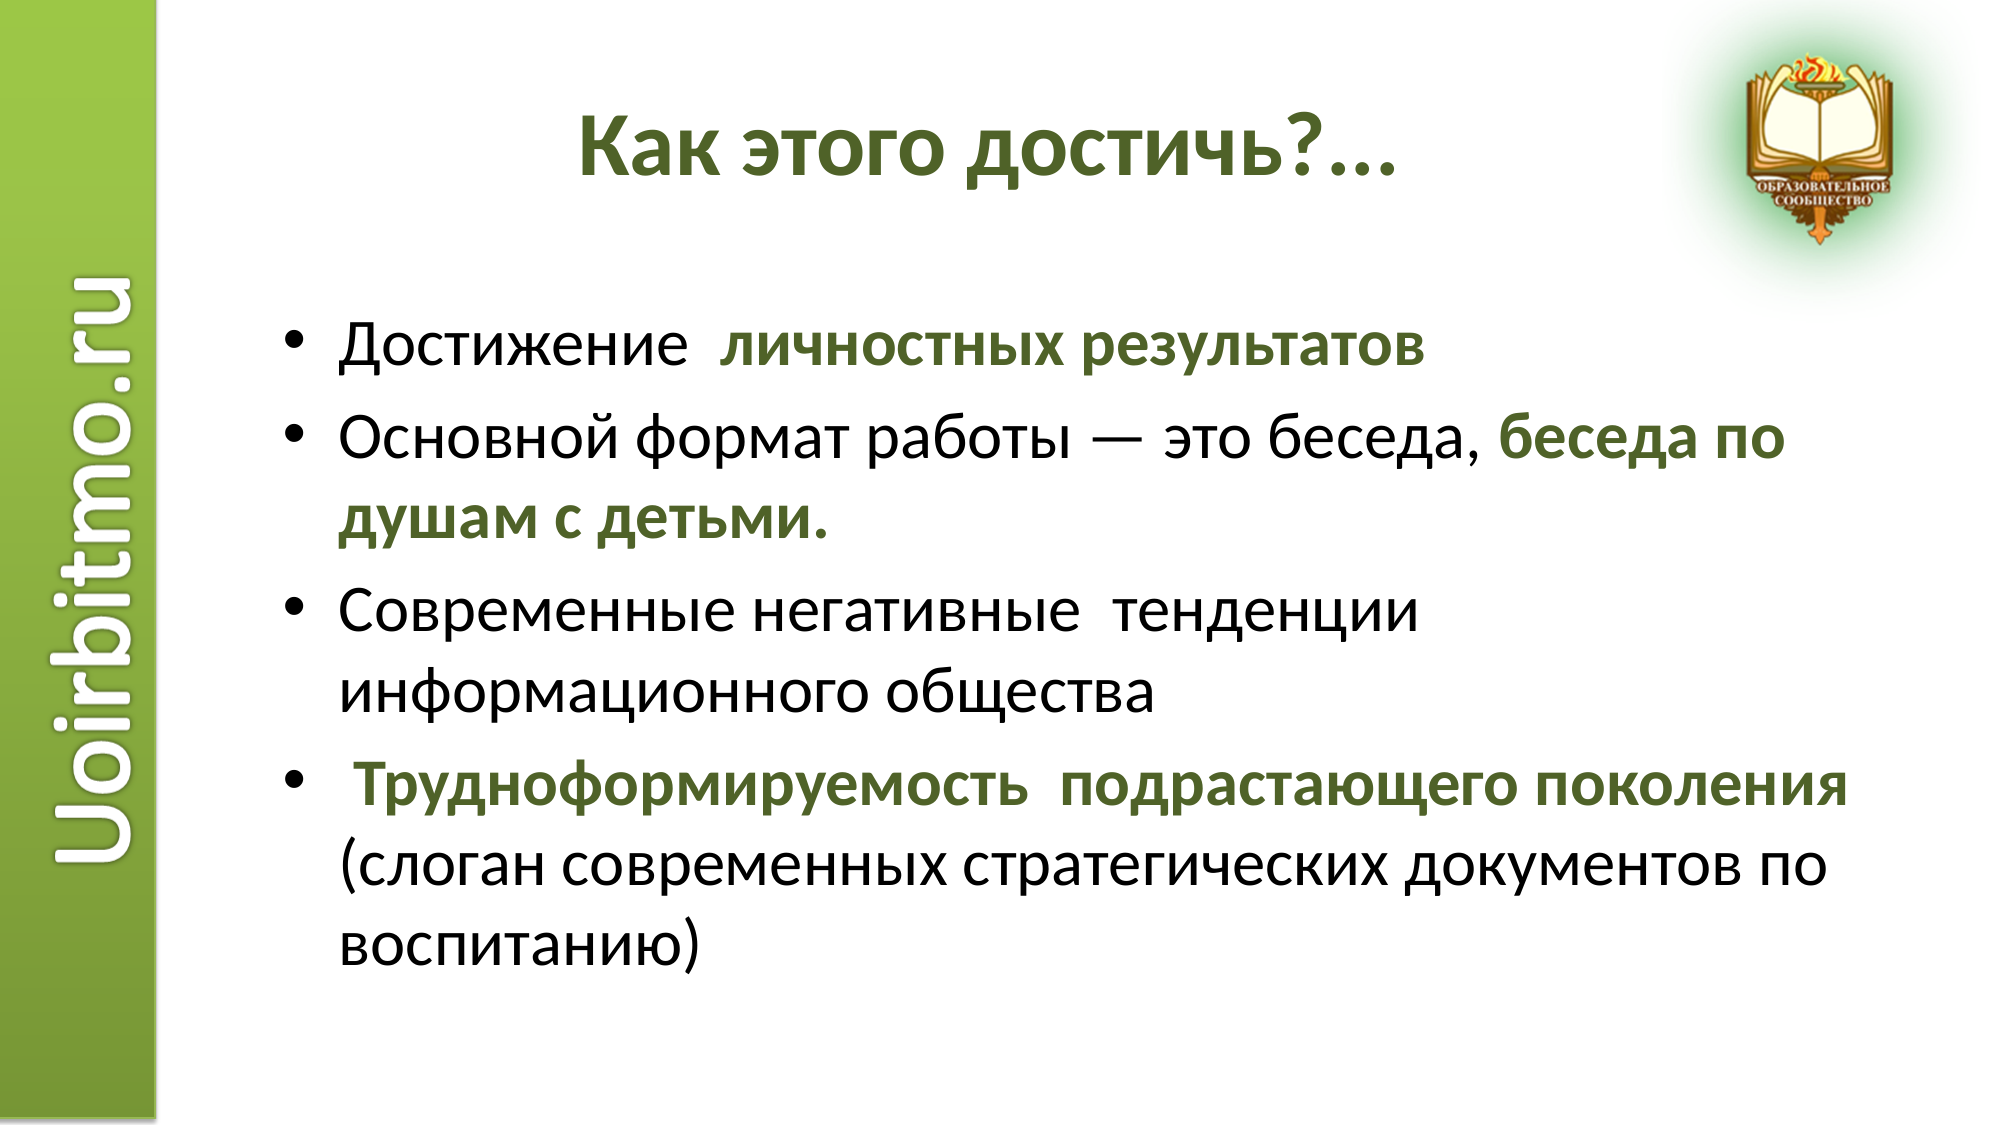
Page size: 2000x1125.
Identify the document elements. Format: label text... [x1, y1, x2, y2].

picture [0, 0, 2000, 1125]
title Как этого достичь?... [99, 45, 1900, 233]
list Достижение личностных результатов Основной формат работы — это беседа, беседа по душам с детьми. Современные негативные тенденции информационного общества Трудноформируемость подрастающего поколения (слоган современных стратегических документов по воспитанию) [267, 290, 1900, 1005]
